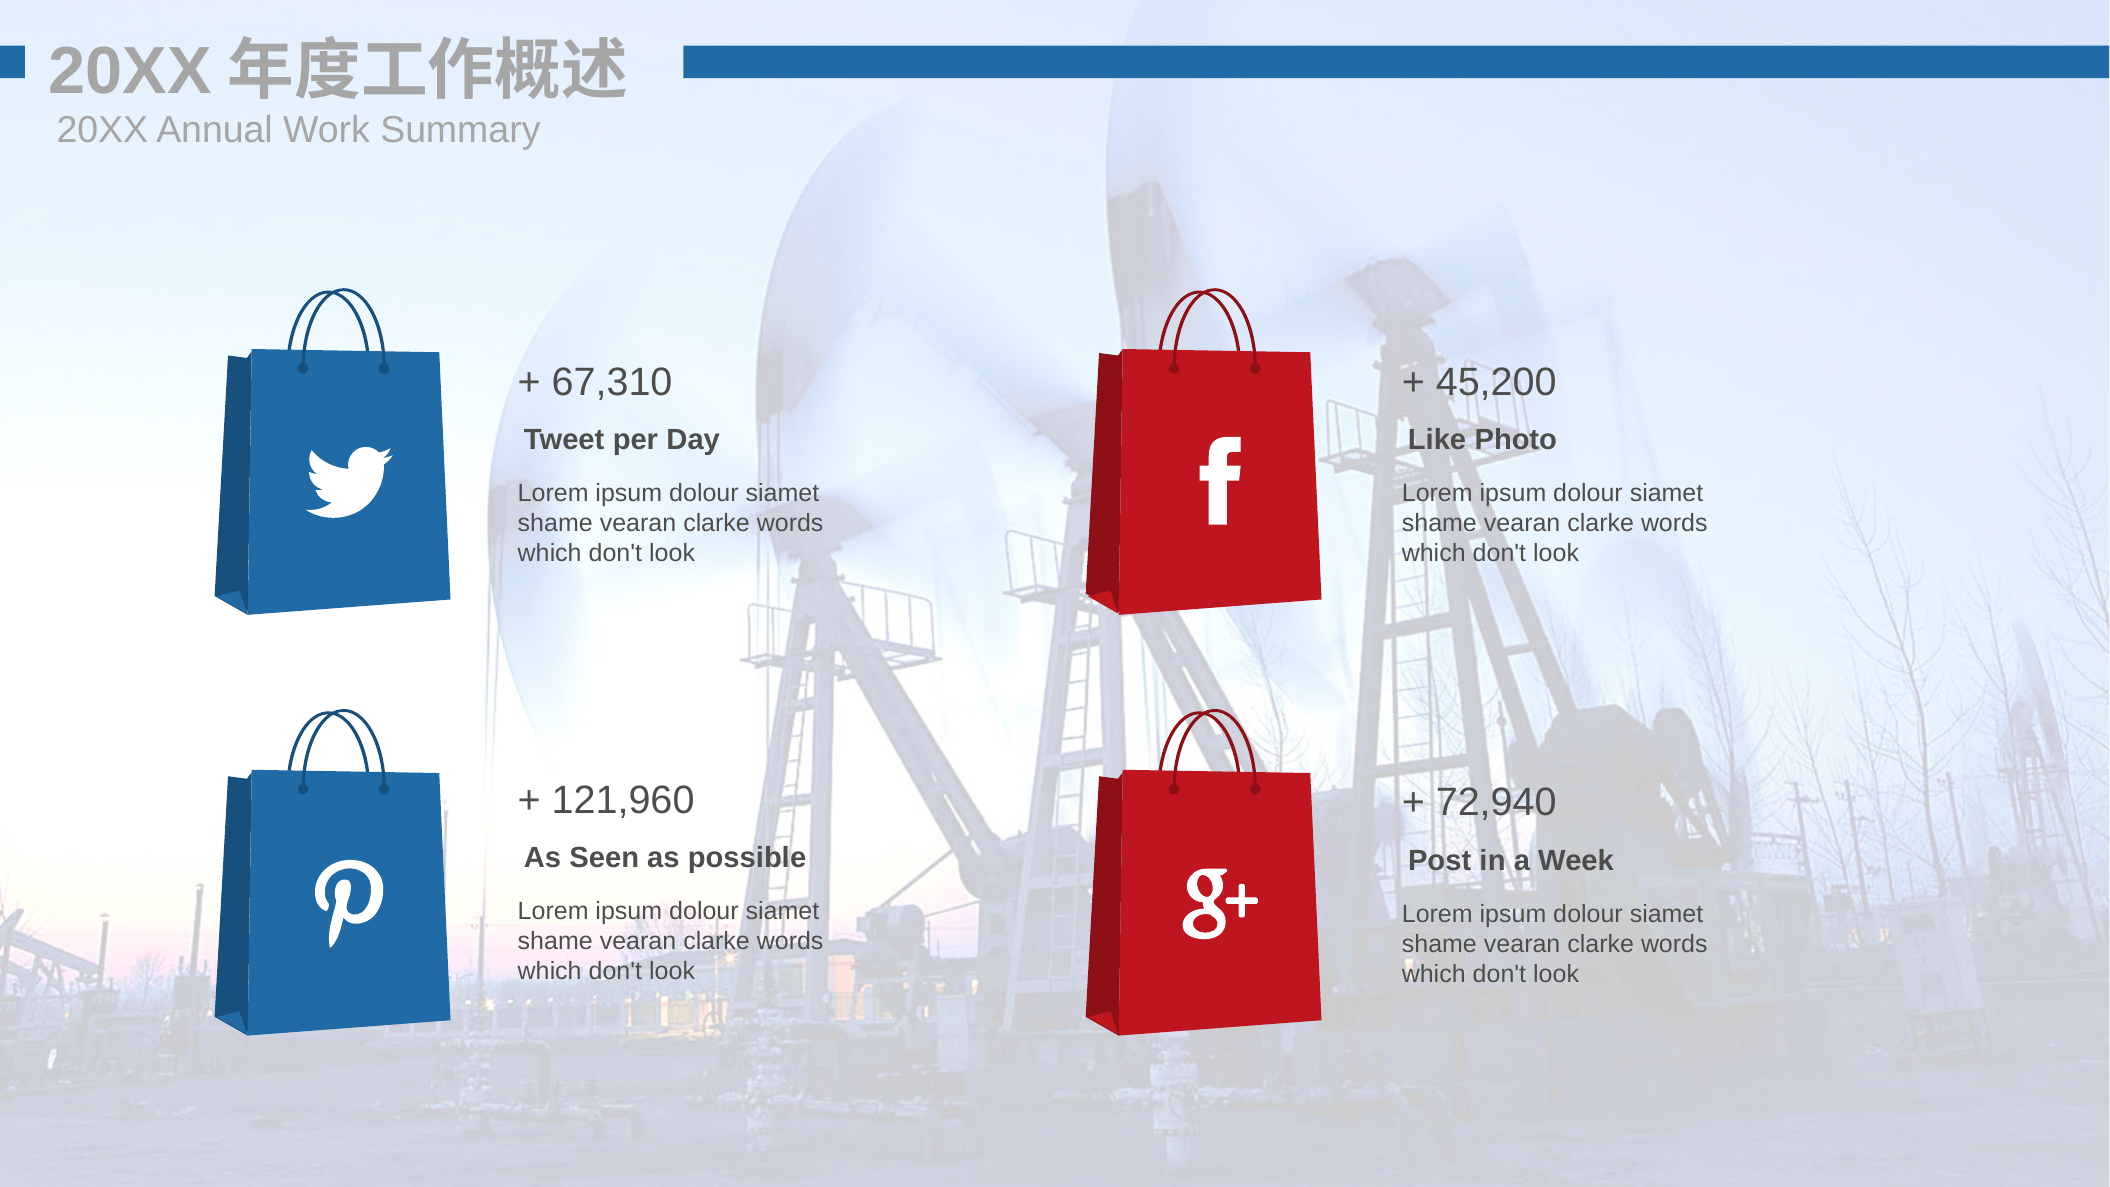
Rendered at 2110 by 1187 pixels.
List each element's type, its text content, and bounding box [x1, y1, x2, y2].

text_box [1087, 1011, 1119, 1035]
text_box Lorem ipsum dolour siamet shame vearan clarke words which don't look [517, 881, 828, 999]
text_box [1158, 708, 1261, 795]
text_box [216, 1011, 248, 1035]
text_box [315, 859, 384, 949]
text_box + 121,960 [517, 769, 828, 832]
text_box Lorem ipsum dolour siamet shame vearan clarke words which don't look [517, 462, 828, 580]
text_box + 45,200 [1401, 351, 1712, 414]
text_box [214, 352, 251, 615]
text_box [1118, 349, 1322, 615]
text_box [214, 773, 251, 1036]
text_box [287, 288, 390, 375]
text_box [1199, 436, 1241, 525]
text_box Tweet per Day [517, 414, 785, 463]
text_box [1225, 883, 1258, 918]
text_box [1118, 769, 1322, 1036]
text_box [1087, 590, 1119, 614]
text_box [1085, 349, 1122, 610]
text_box [1182, 868, 1228, 940]
text_box [216, 590, 248, 614]
text_box [0, 45, 26, 79]
text_box Lorem ipsum dolour siamet shame vearan clarke words which don't look [1401, 462, 1712, 580]
text_box Lorem ipsum dolour siamet shame vearan clarke words which don't look [1401, 883, 1712, 1001]
text_box 20XX年度工作概述 [48, 26, 629, 107]
text_box + 67,310 [517, 351, 828, 414]
text_box 20XX Annual Work Summary [56, 104, 541, 150]
text_box [305, 446, 393, 518]
text_box [1158, 288, 1261, 375]
text_box Like Photo [1401, 414, 1609, 463]
text_box + 72,940 [1401, 772, 1712, 834]
text_box [247, 349, 451, 615]
text_box [247, 769, 451, 1036]
text_box Post in a Week [1401, 834, 1681, 884]
text_box As Seen as possible [517, 831, 889, 881]
text_box [682, 45, 2110, 79]
text_box [287, 708, 390, 795]
text_box [1085, 773, 1122, 1036]
